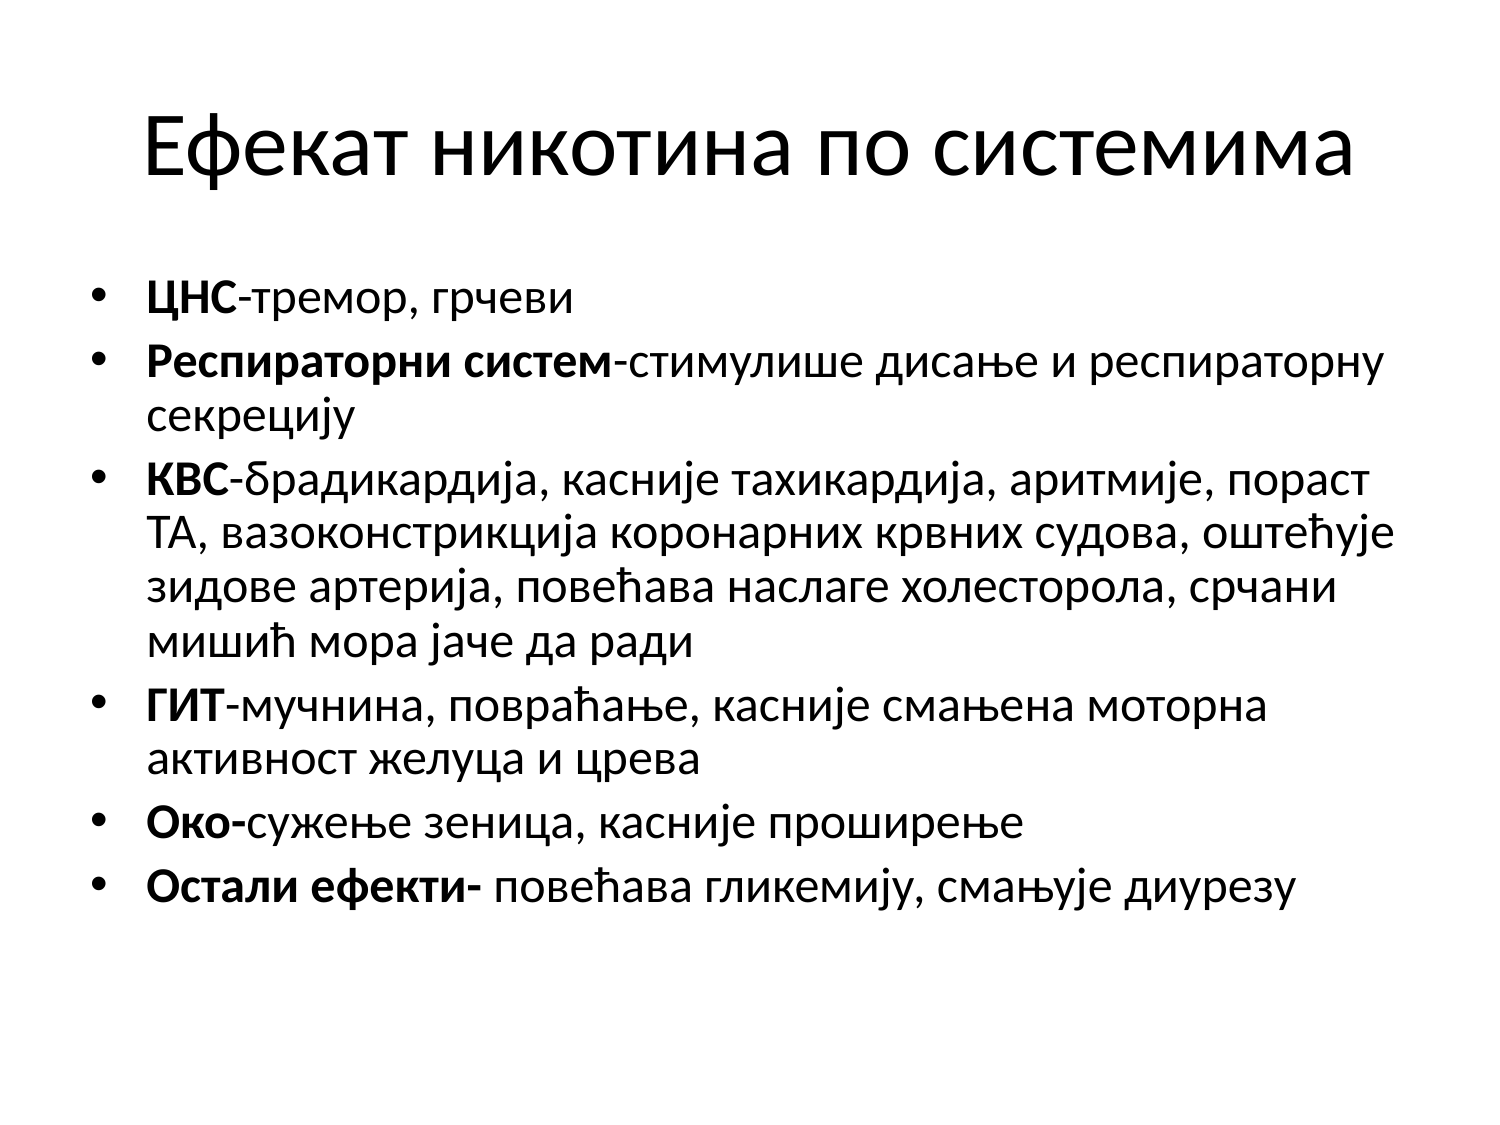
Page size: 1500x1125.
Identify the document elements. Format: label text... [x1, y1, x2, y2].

title Ефекат никотина по системима [74, 44, 1426, 233]
list ЦНС-тремор, грчеви Респираторни систем-стимулише дисање и респираторну секрецију КВС-брадикардија, касније тахикардија, аритмије, пораст ТА, вазоконстрикција коронарних крвних судова, оштећује зидове артерија, повећава наслаге холесторола, срчани мишић мора јаче да ради ГИТ-мучнина, повраћање, касније смањена моторна активност желуца и црева Око-сужење зеница, касније проширење Остали ефекти- повећава гликемију, смањује диурезу [74, 262, 1426, 1006]
